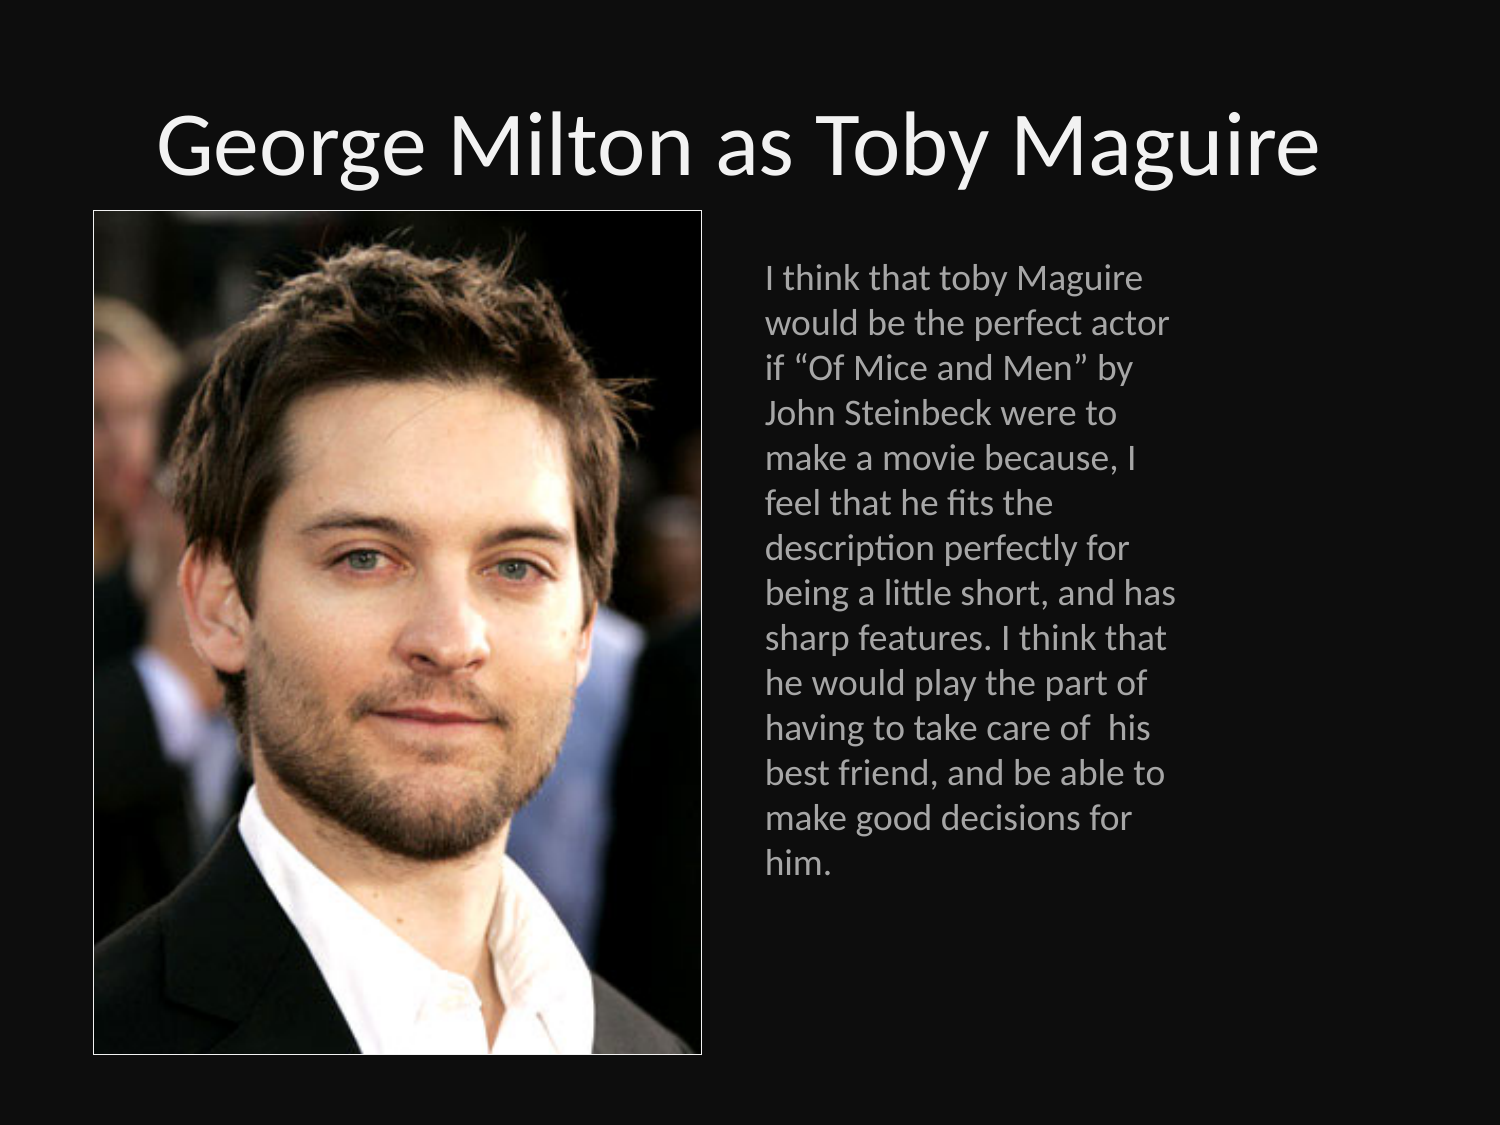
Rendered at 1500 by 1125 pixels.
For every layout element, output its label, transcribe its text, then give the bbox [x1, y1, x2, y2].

picture [93, 210, 702, 1055]
title George Milton as Toby Maguire [75, 45, 1425, 233]
text_box I think that toby Maguire would be the perfect actor if “Of Mice and Men” by John Steinbeck were to make a movie because, I feel that he fits the description perfectly for being a little short, and has sharp features. I think that he would play the part of having to take care of his best friend, and be able to make good decisions for him. [750, 246, 1207, 891]
